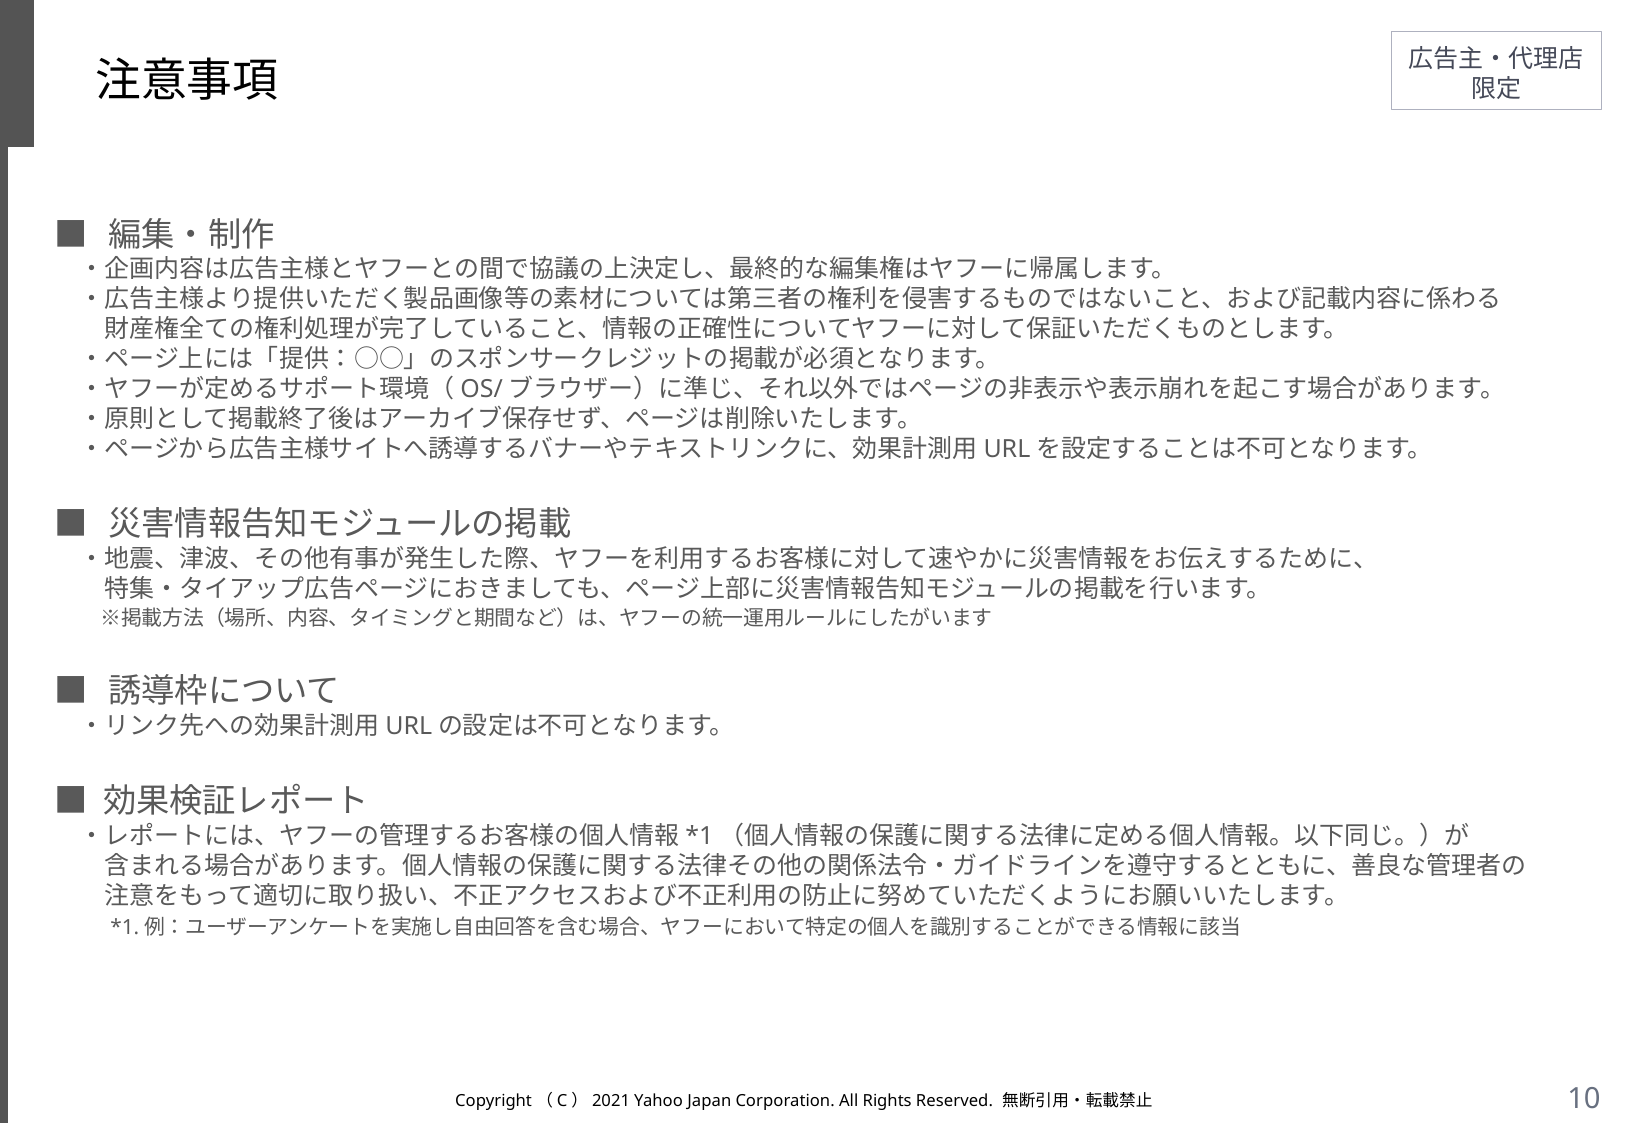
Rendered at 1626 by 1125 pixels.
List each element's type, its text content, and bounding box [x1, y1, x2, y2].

title 注意事項 [80, 42, 1392, 114]
footer Copyright（C）2021 Yahoo Japan Corporation. All Rights Reserved. 無断引用・転載禁止 [440, 1082, 1185, 1118]
text_box ■ 編集・制作 ・企画内容は広告主様とヤフーとの間で協議の上決定し、最終的な編集権はヤフーに帰属します。 ・広告主様より提供いただく製品画像等の素材については第三者の権利を侵害するものではないこと、および記載内容に係わる 財産権全ての権利処理が完了していること、情報の正確性についてヤフーに対して保証いただくものとします。 ・ページ上には「提供：○○」のスポンサークレジットの掲載が必須となります。 ・ヤフーが定めるサポート環境（OS/ブラウザー）に準じ、それ以外ではページの非表示や表示崩れを起こす場合があります。 ・原則として掲載終了後はアーカイブ保存せず、ページは削除いたします。 ・ページから広告主様サイトへ誘導するバナーやテキストリンクに、効果計測用URLを設定することは不可となります。 ■ 災害情報告知モジュールの掲載 ・地震、津波、その他有事が発生した際、ヤフーを利用するお客様に対して速やかに災害情報をお伝えするために、 特集・タイアップ広告ページにおきましても、ページ上部に災害情報告知モジュールの掲載を行います。 ※掲載方法（場所、内容、タイミングと期間など）は、ヤフーの統一運用ルールにしたがいます ■ 誘導枠について ・リンク先への効果計測用URLの設定は不可となります。 ■ 効果検証レポート ・レポートには、ヤフーの管理するお客様の個人情報*1（個人情報の保護に関する法律に定める個人情報。以下同じ。）が 含まれる場合があります。個人情報の保護に関する法律その他の関係法令・ガイドラインを遵守するとともに、善良な管理者の 注意をもって適切に取り扱い、不正アクセスおよび不正利用の防止に努めていただくようにお願いいたします。 *1.例：ユーザーアンケートを実施し自由回答を含む場合、ヤフーにおいて特定の個人を識別することができる情報に該当 [39, 205, 1586, 947]
